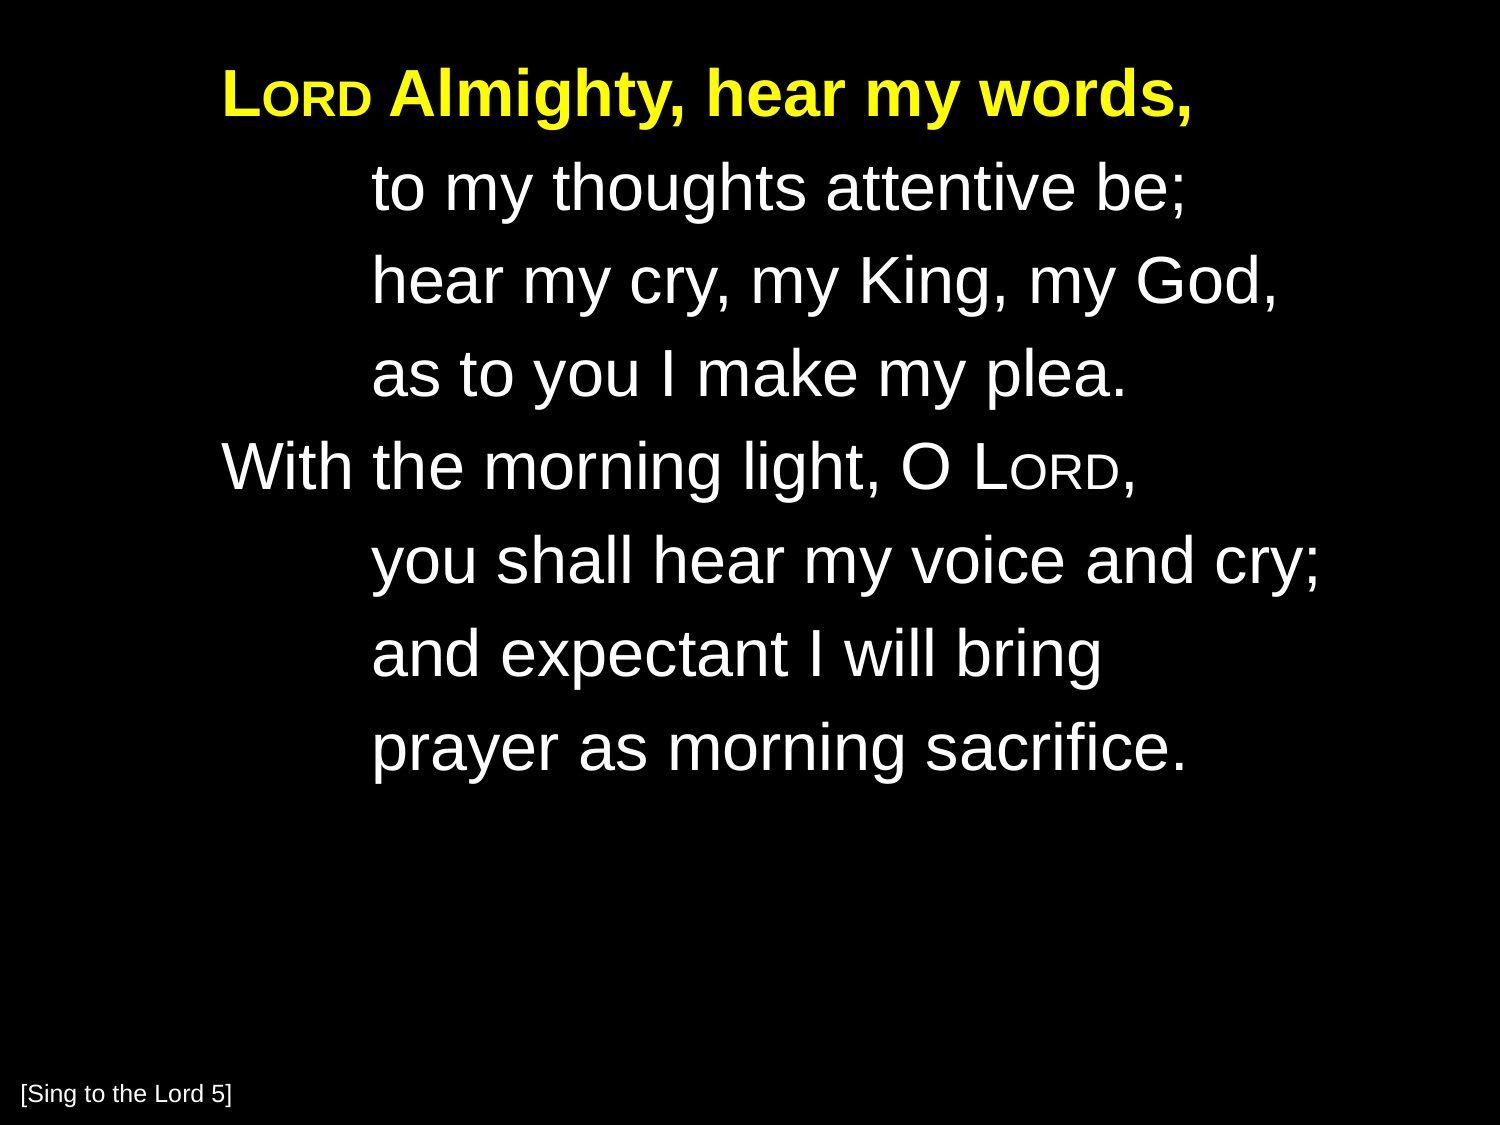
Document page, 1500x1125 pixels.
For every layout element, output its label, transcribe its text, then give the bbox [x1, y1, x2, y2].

list Lord Almighty, hear my words, to my thoughts attentive be; hear my cry, my King, my God, as to you I make my plea. With the morning light, O Lord, you shall hear my voice and cry; and expectant I will bring prayer as morning sacrifice. [0, 42, 1500, 1047]
text_box [Sing to the Lord 5] [5, 1070, 526, 1115]
